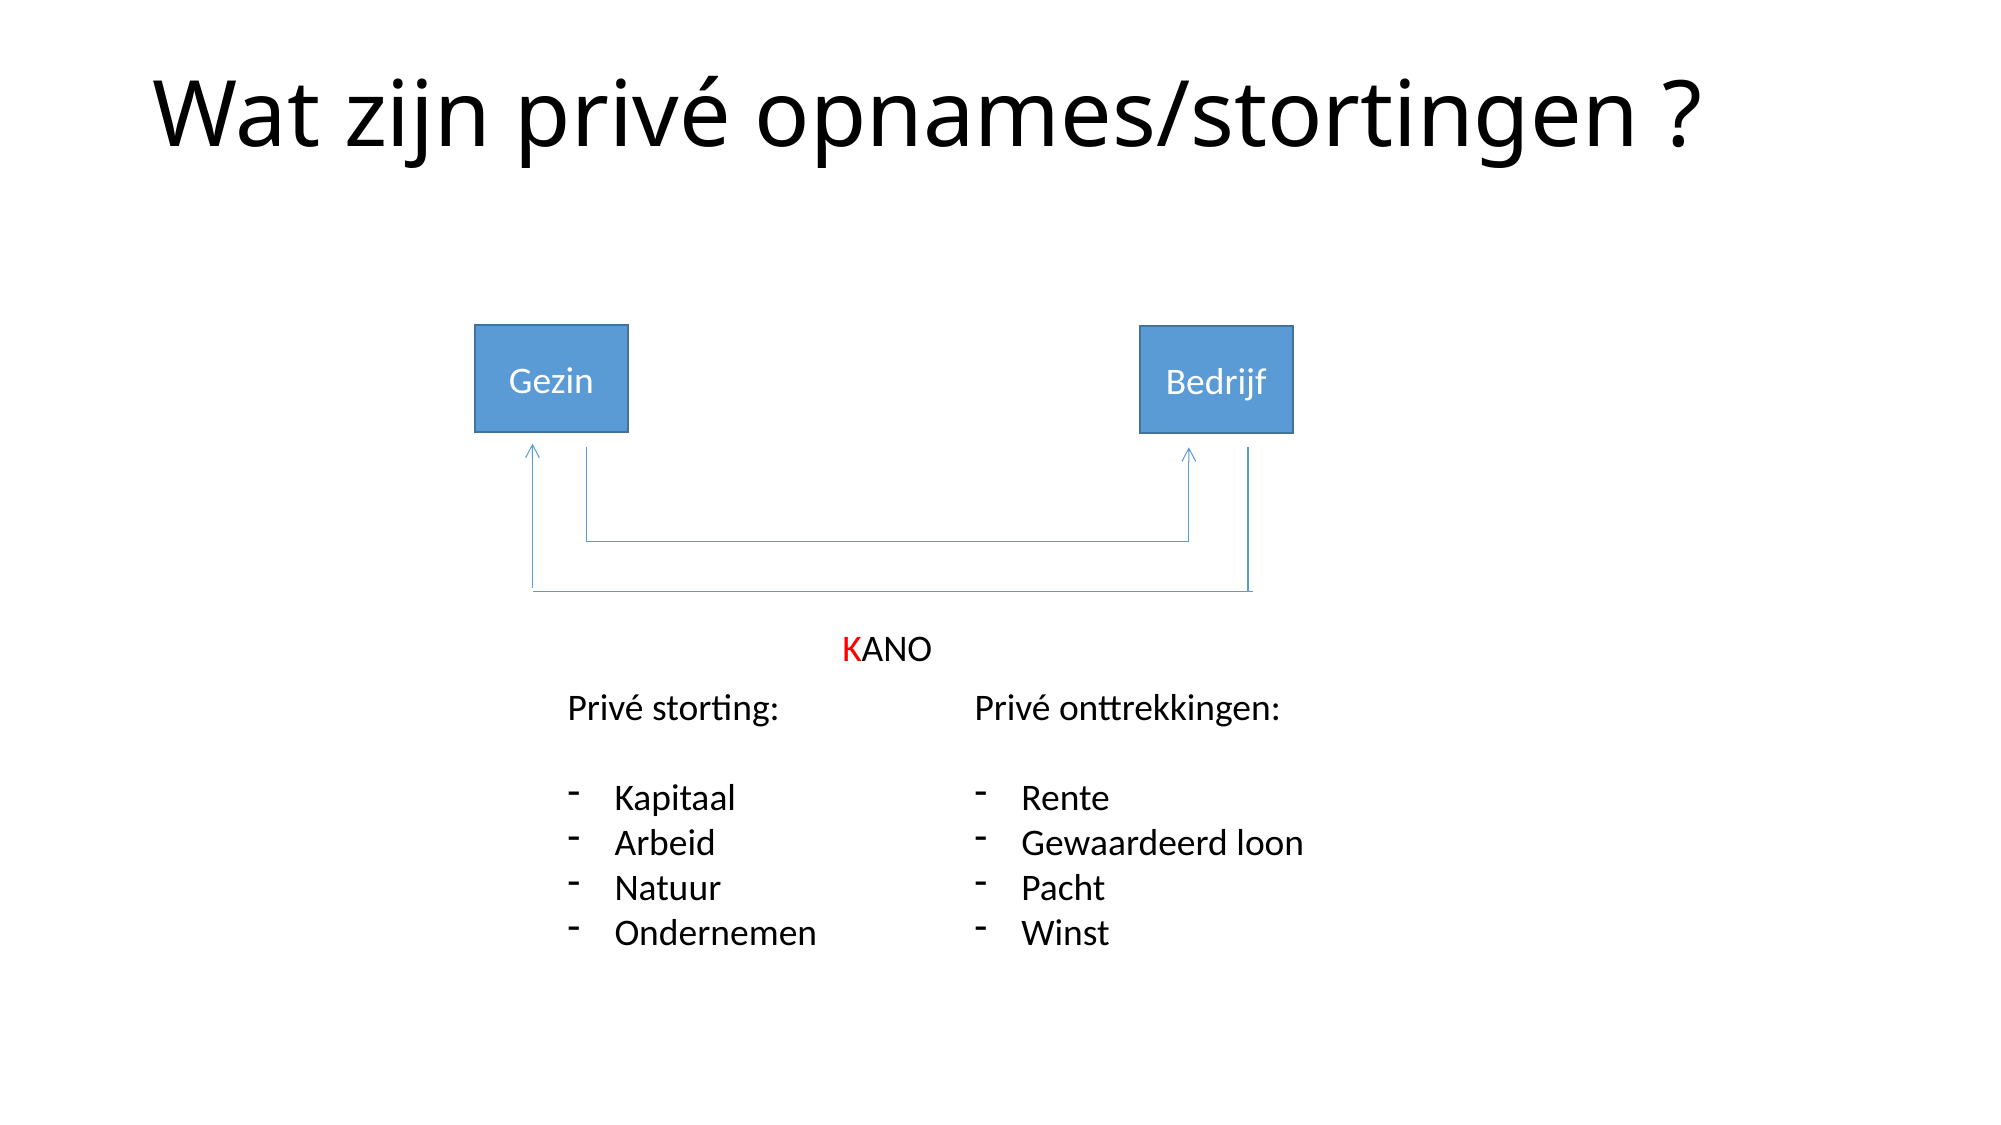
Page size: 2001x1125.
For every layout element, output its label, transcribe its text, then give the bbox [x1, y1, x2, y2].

text_box Gezin [474, 324, 629, 433]
list [104, 217, 1863, 1005]
title Wat zijn privé opnames/stortingen ? [137, 59, 1863, 217]
text_box Bedrijf [1139, 325, 1294, 434]
text_box Privé onttrekkingen: Rente Gewaardeerd loon Pacht Winst [959, 675, 1320, 961]
text_box KANO [827, 616, 948, 677]
text_box Privé storting: Kapitaal Arbeid Natuur Ondernemen [552, 675, 833, 961]
